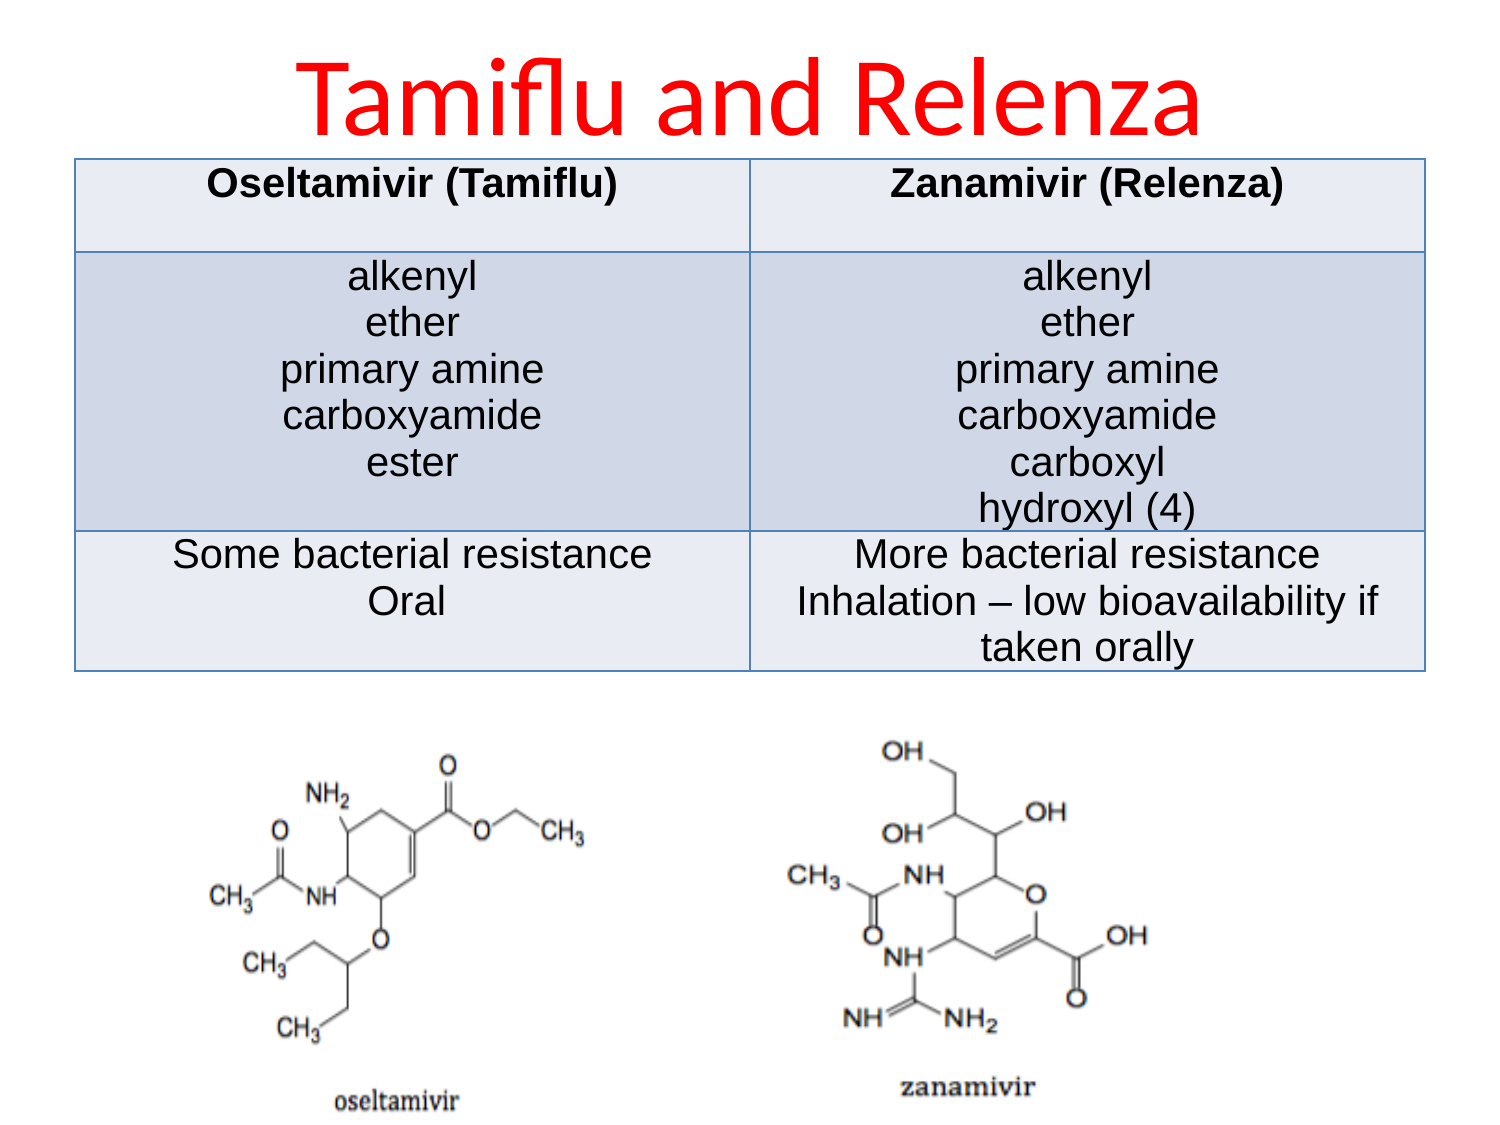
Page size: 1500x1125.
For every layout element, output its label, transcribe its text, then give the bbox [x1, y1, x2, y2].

table_cell More bacterial resistance Inhalation – low bioavailability if taken orally [751, 532, 1424, 670]
table_cell Some bacterial resistance Oral [76, 532, 749, 670]
title Tamiflu and Relenza [75, 0, 1425, 158]
picture [111, 731, 612, 1125]
table_cell alkenyl ether primary amine carboxyamide carboxyl hydroxyl (4) [751, 253, 1424, 530]
table_cell alkenyl ether primary amine carboxyamide ester [76, 253, 749, 530]
table_header Oseltamivir (Tamiflu) [76, 160, 749, 251]
table_header Zanamivir (Relenza) [751, 160, 1424, 251]
picture [749, 723, 1207, 1125]
